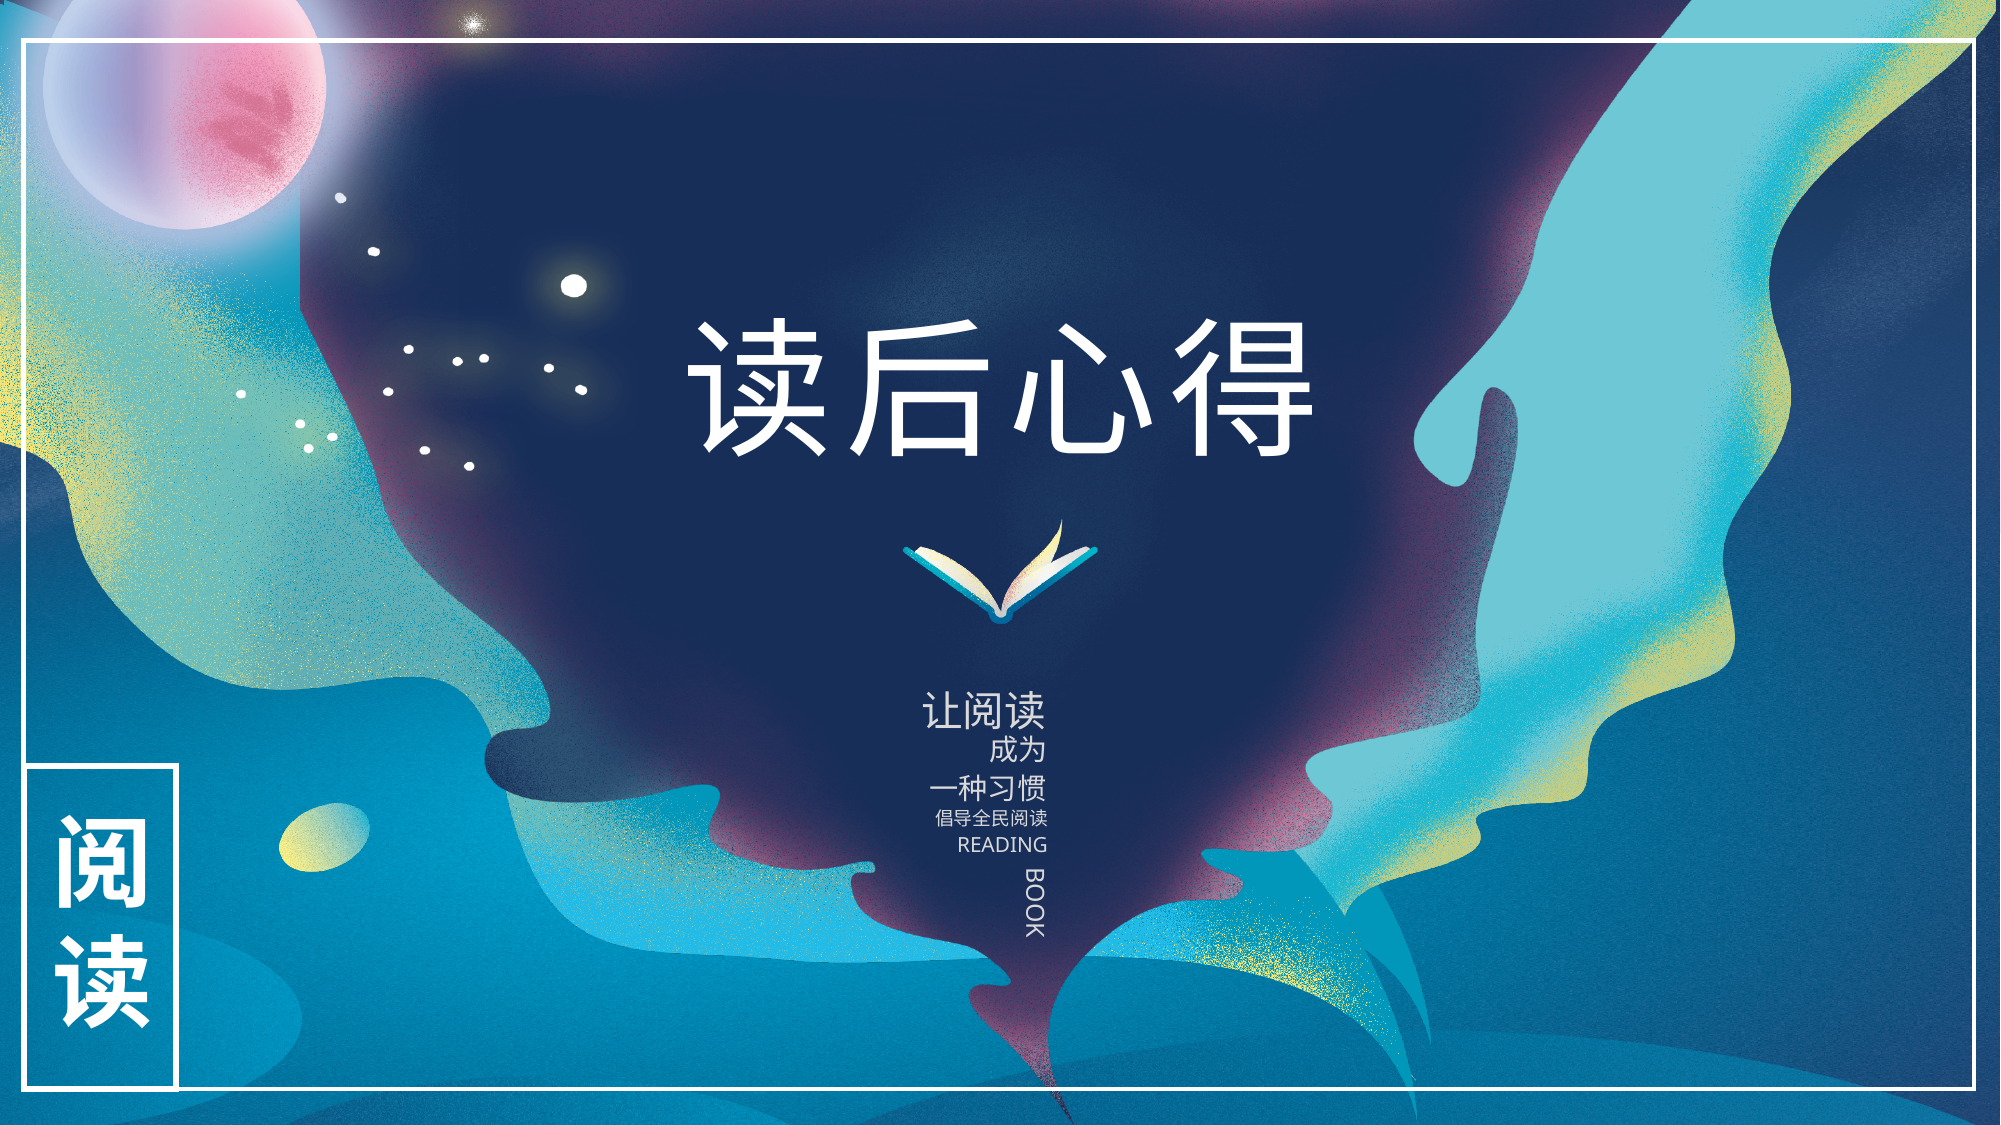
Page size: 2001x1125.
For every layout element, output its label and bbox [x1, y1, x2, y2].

picture [710, 0, 2001, 1125]
text_box [905, 677, 1064, 953]
text_box [0, 0, 710, 1090]
